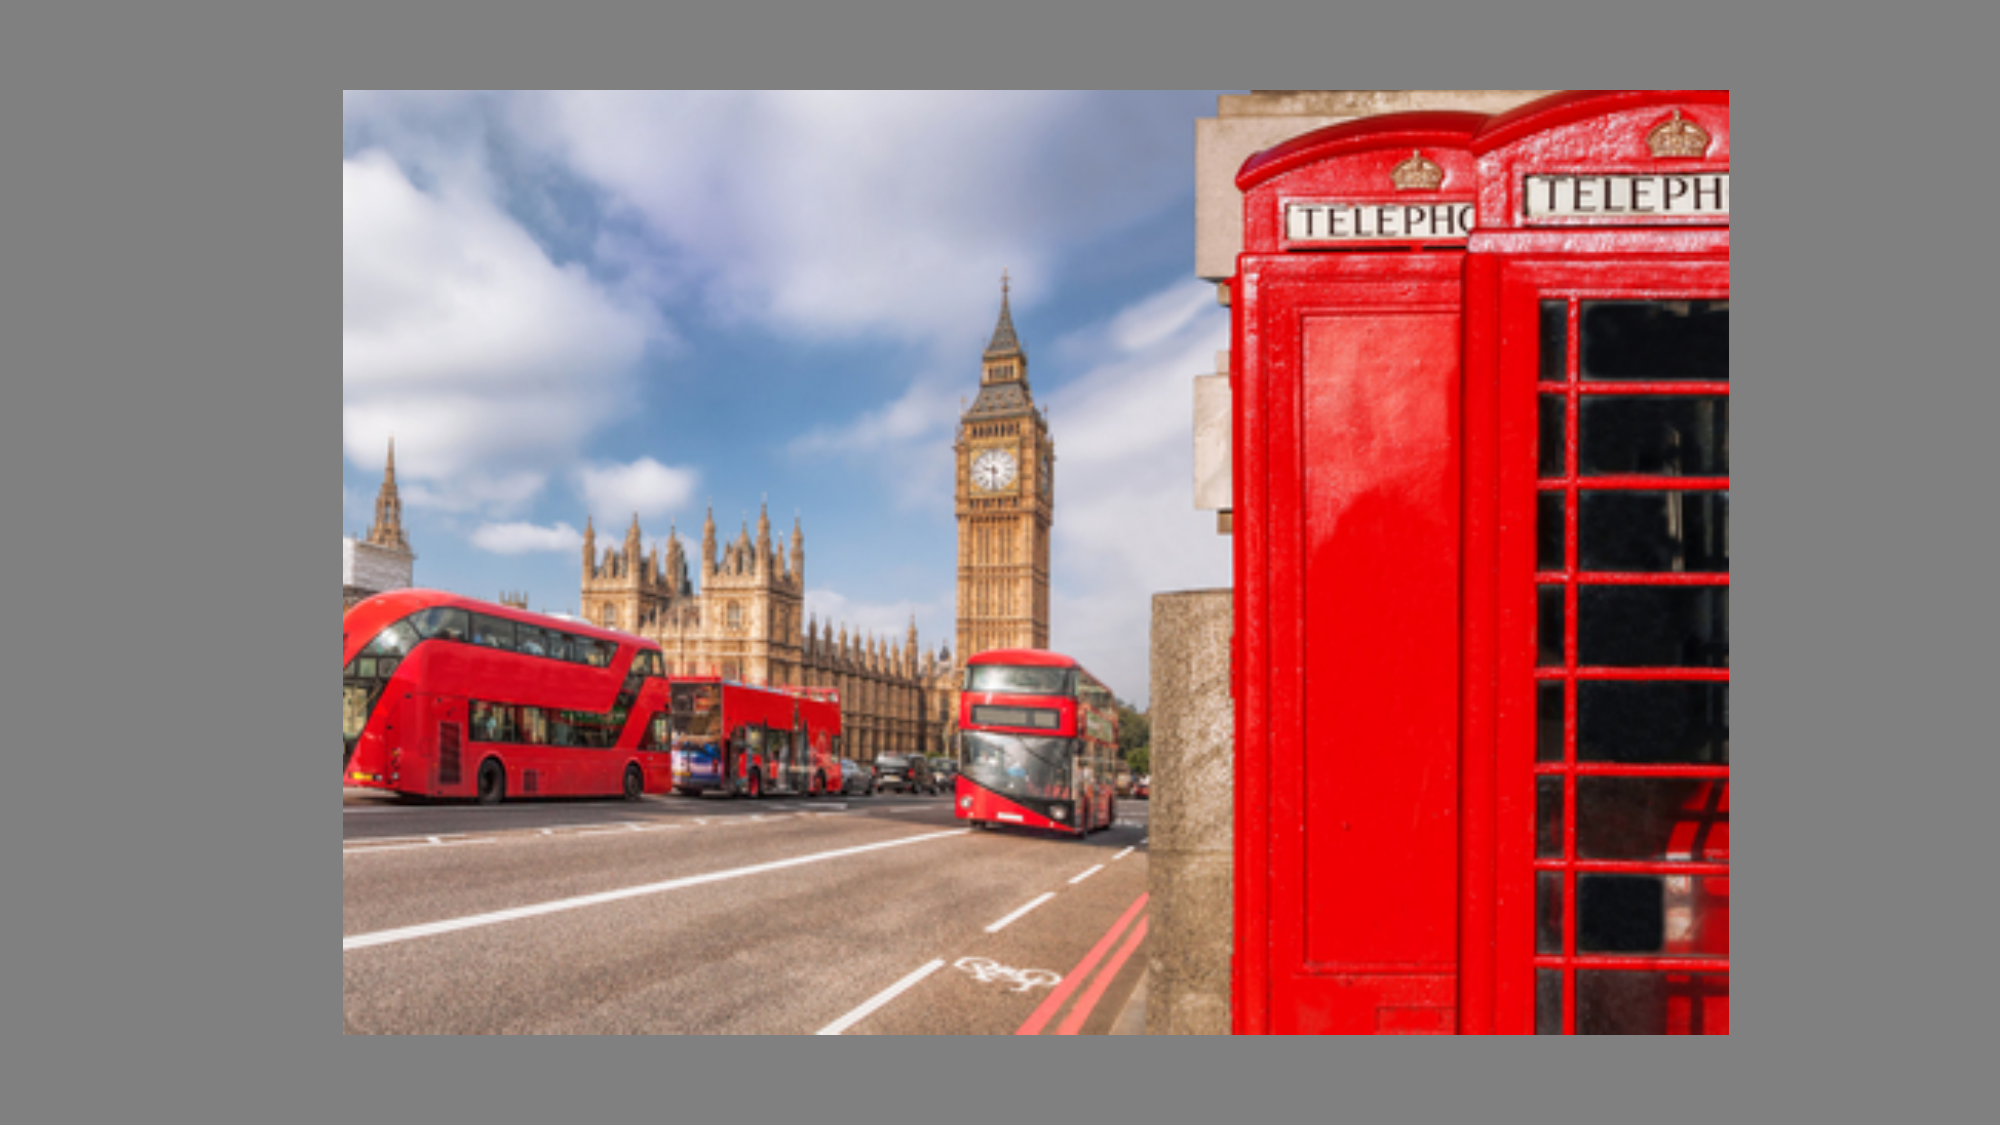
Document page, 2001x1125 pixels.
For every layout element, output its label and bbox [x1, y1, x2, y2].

picture [343, 89, 1729, 1035]
